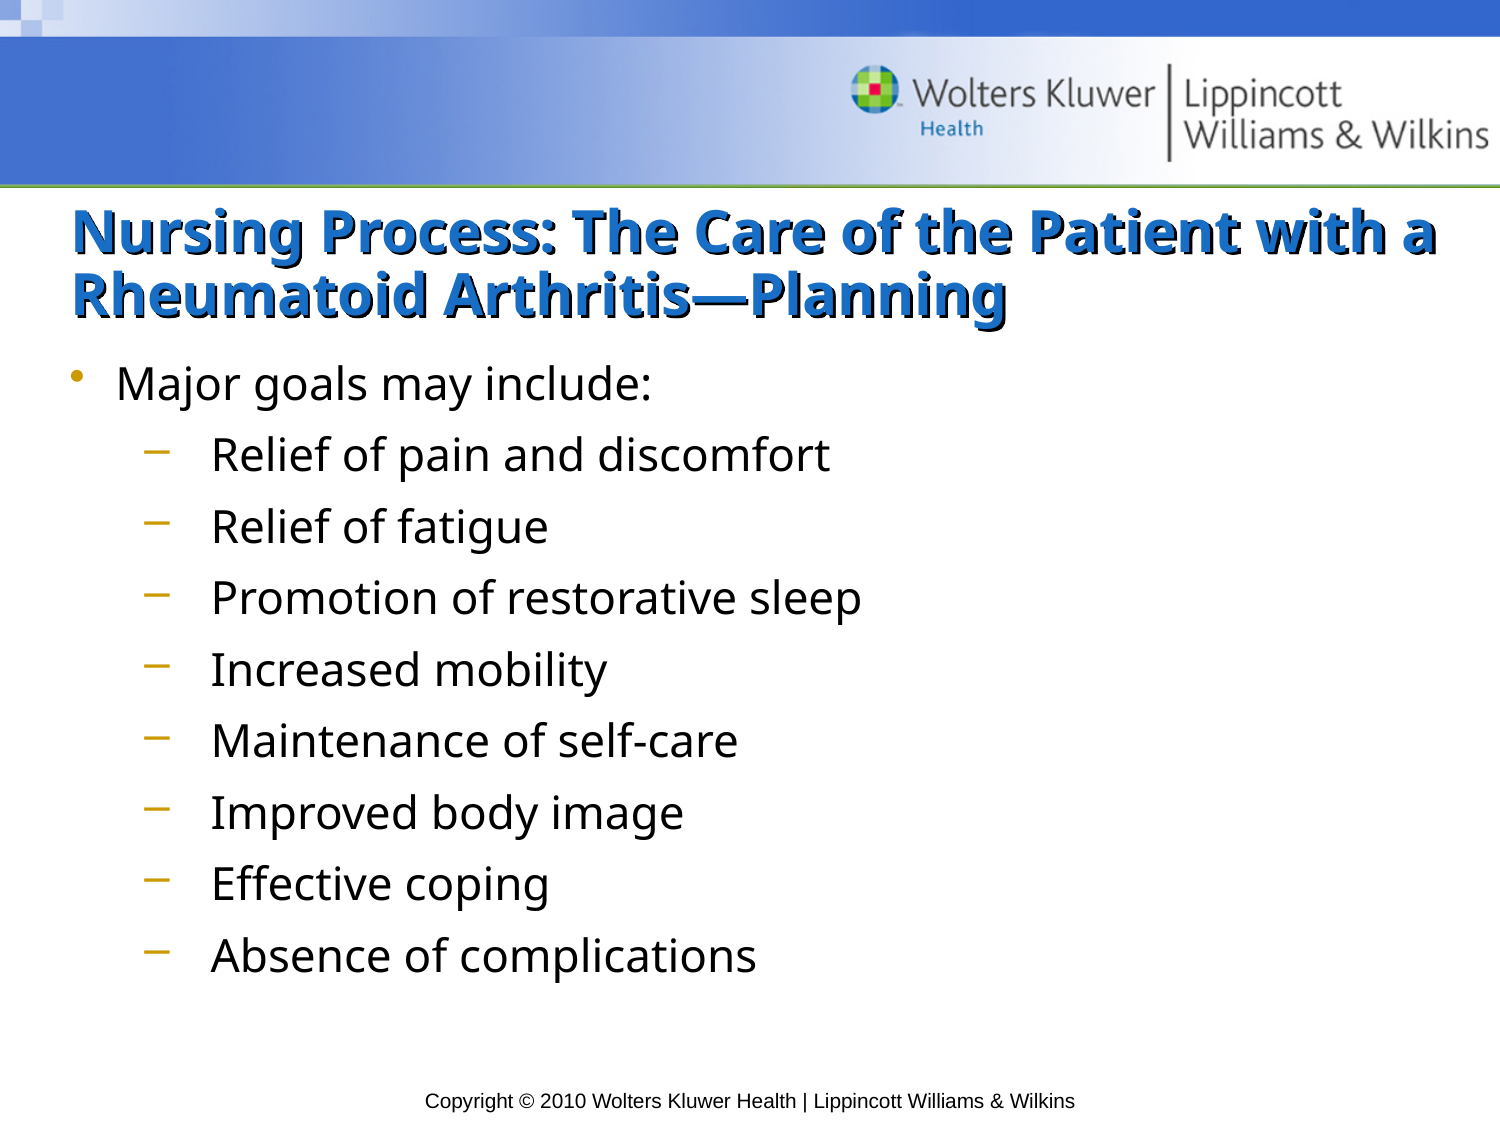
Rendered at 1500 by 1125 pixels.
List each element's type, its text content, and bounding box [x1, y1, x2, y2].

title Nursing Process: The Care of the Patient with a Rheumatoid Arthritis—Planning [70, 201, 1470, 329]
picture [0, 0, 1500, 188]
list Major goals may include: Relief of pain and discomfort Relief of fatigue Promotion of restorative sleep Increased mobility Maintenance of self-care Improved body image Effective coping Absence of complications [53, 357, 1468, 1061]
